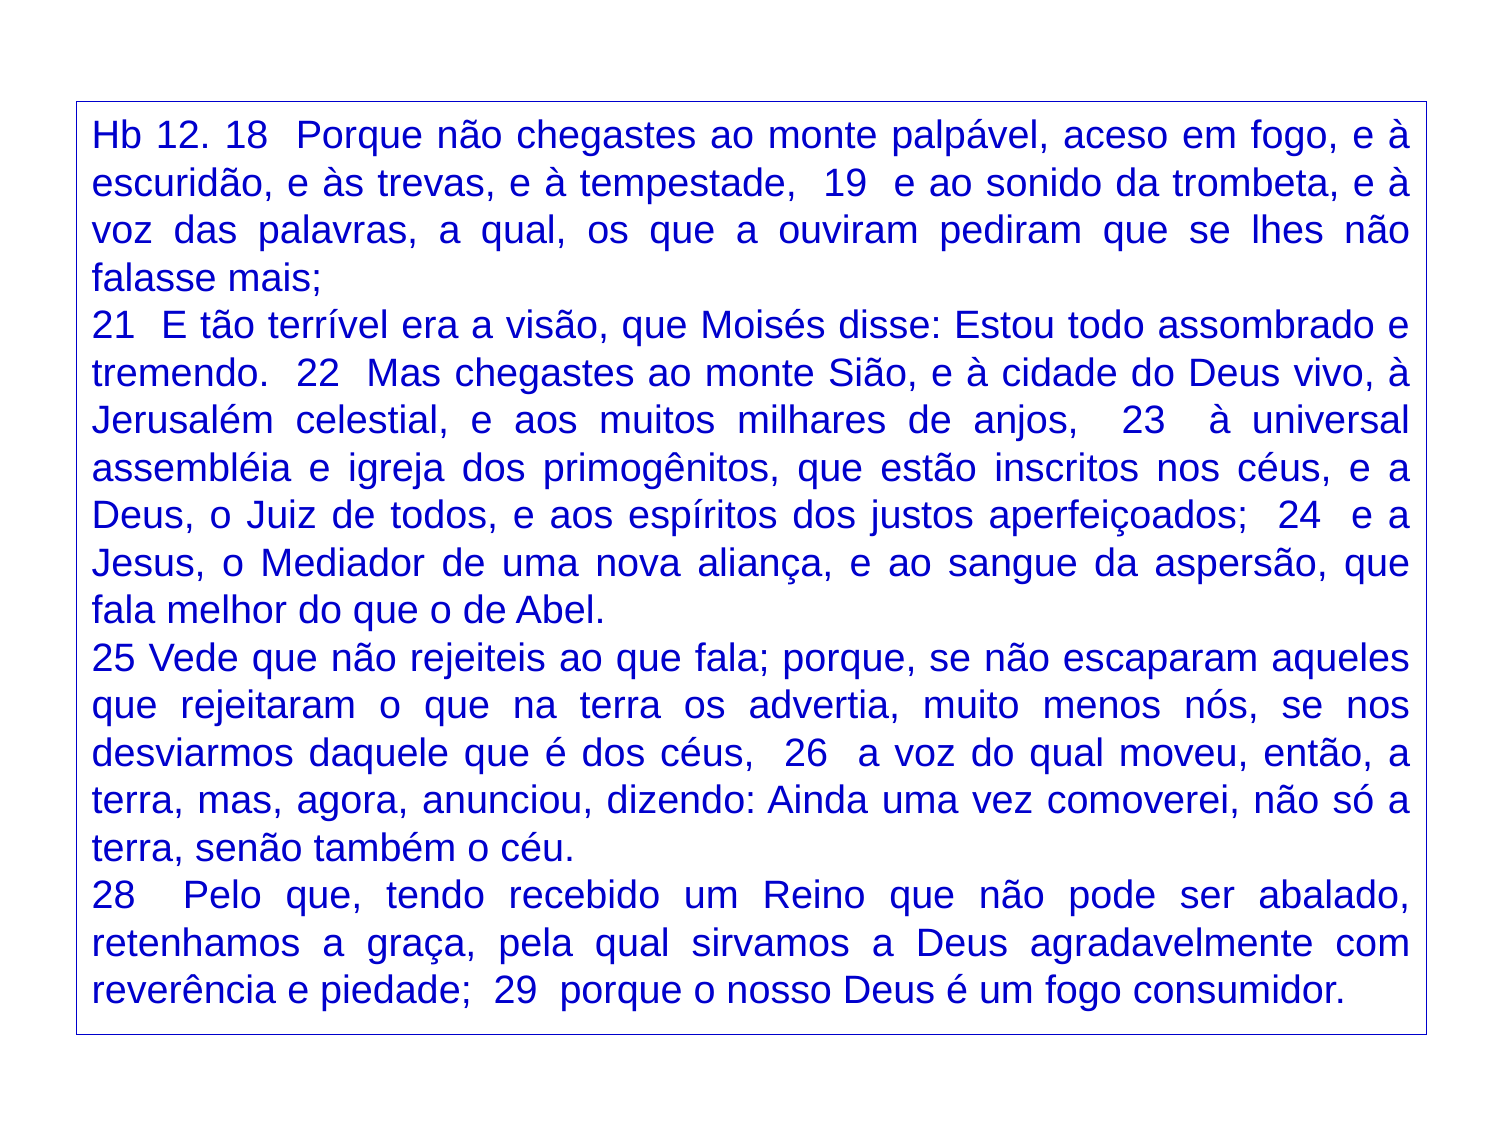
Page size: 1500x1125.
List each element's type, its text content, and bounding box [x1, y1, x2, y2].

list Hb 12. 18 Porque não chegastes ao monte palpável, aceso em fogo, e à escuridão, e às trevas, e à tempestade, 19 e ao sonido da trombeta, e à voz das palavras, a qual, os que a ouviram pediram que se lhes não falasse mais; 21 E tão terrível era a visão, que Moisés disse: Estou todo assombrado e tremendo. 22 Mas chegastes ao monte Sião, e à cidade do Deus vivo, à Jerusalém celestial, e aos muitos milhares de anjos, 23 à universal assembléia e igreja dos primogênitos, que estão inscritos nos céus, e a Deus, o Juiz de todos, e aos espíritos dos justos aperfeiçoados; 24 e a Jesus, o Mediador de uma nova aliança, e ao sangue da aspersão, que fala melhor do que o de Abel. 25 Vede que não rejeiteis ao que fala; porque, se não escaparam aqueles que rejeitaram o que na terra os advertia, muito menos nós, se nos desviarmos daquele que é dos céus, 26 a voz do qual moveu, então, a terra, mas, agora, anunciou, dizendo: Ainda uma vez comoverei, não só a terra, senão também o céu. 28 Pelo que, tendo recebido um Reino que não pode ser abalado, retenhamos a graça, pela qual sirvamos a Deus agradavelmente com reverência e piedade; 29 porque o nosso Deus é um fogo consumidor. [76, 101, 1427, 1035]
